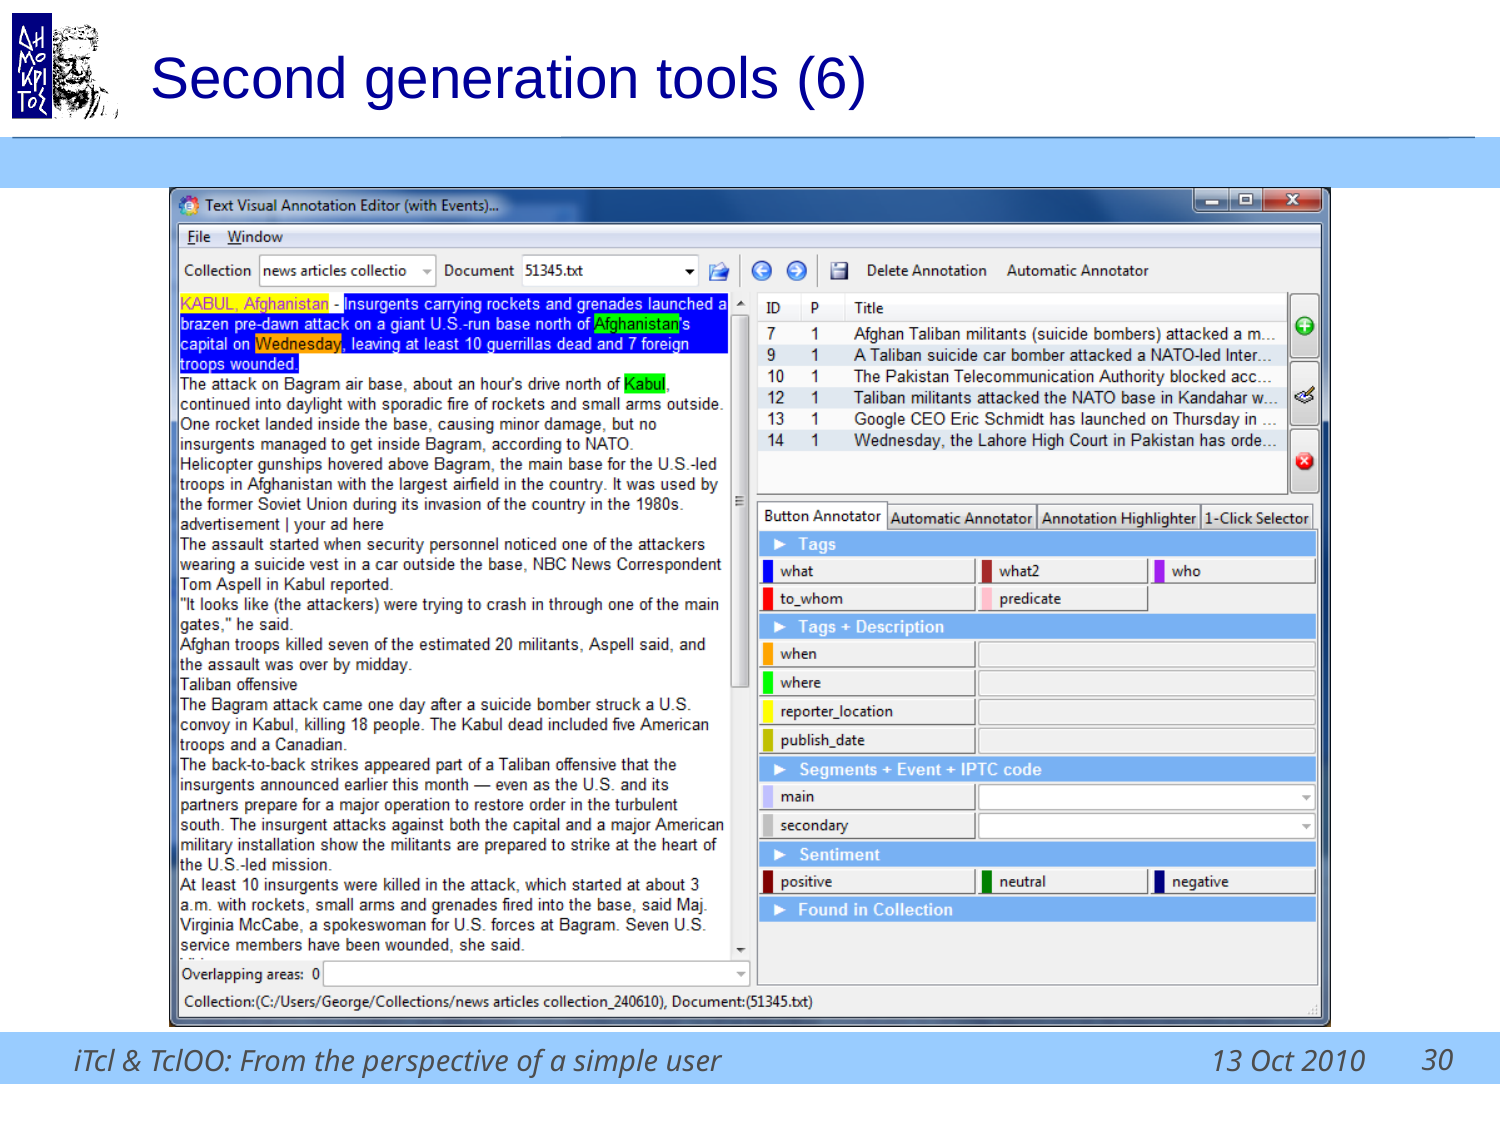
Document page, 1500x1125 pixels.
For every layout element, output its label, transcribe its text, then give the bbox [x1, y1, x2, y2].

slide_number 30 [1399, 1033, 1476, 1084]
picture [169, 187, 1331, 1027]
footer iTcl & TclOO: From the perspective of a simple user [58, 1034, 1190, 1086]
picture [11, 13, 118, 120]
title Second generation tools (6) [135, 12, 1476, 138]
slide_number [1190, 1034, 1381, 1086]
